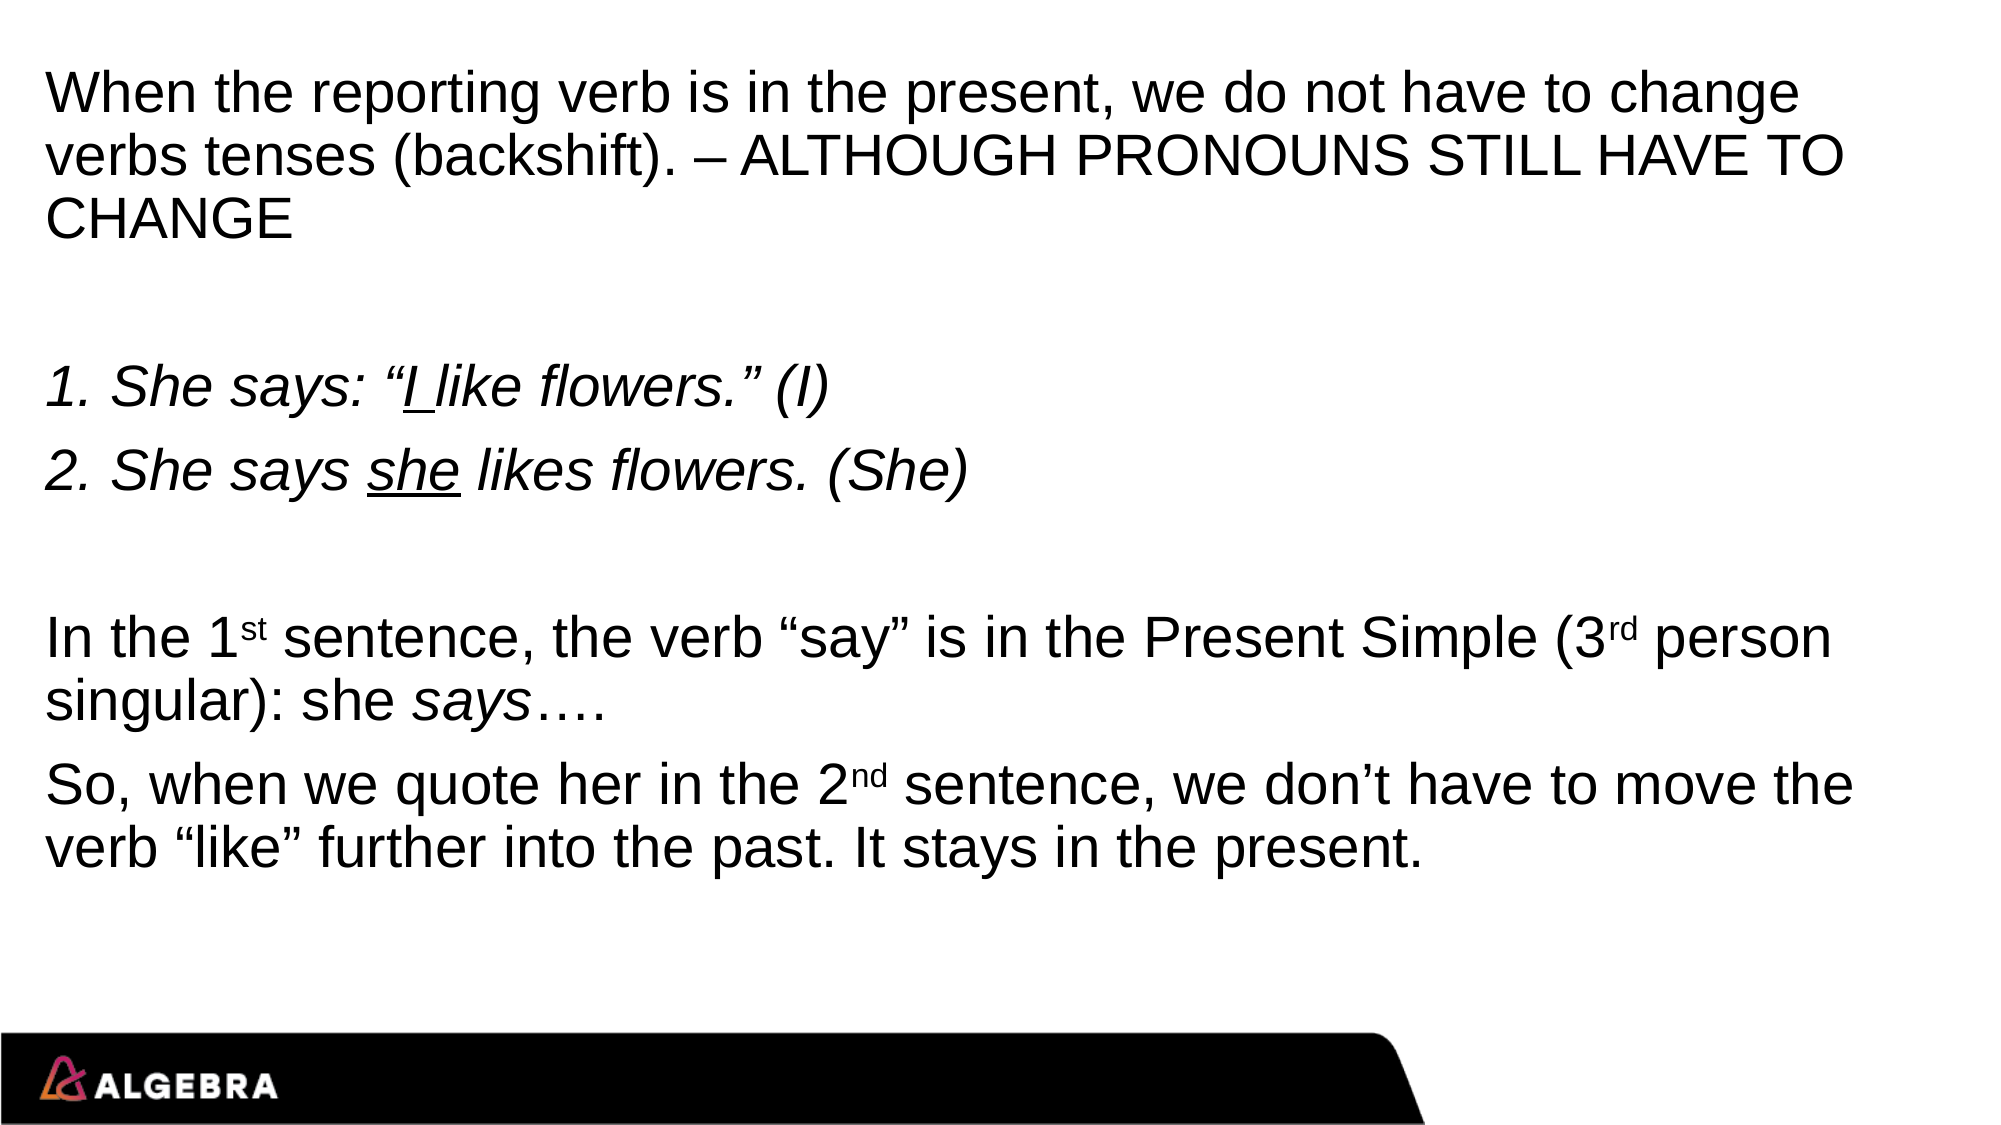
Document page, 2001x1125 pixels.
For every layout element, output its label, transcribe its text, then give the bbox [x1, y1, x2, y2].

picture [0, 1032, 1425, 1125]
list When the reporting verb is in the present, we do not have to change verbs tenses (backshift). – ALTHOUGH PRONOUNS STILL HAVE TO CHANGE 1. She says: “I like flowers.” (I) 2. She says she likes flowers. (She) In the 1st sentence, the verb “say” is in the Present Simple (3rd person singular): she says…. So, when we quote her in the 2nd sentence, we don’t have to move the verb “like” further into the past. It stays in the present. [30, 55, 1877, 1095]
